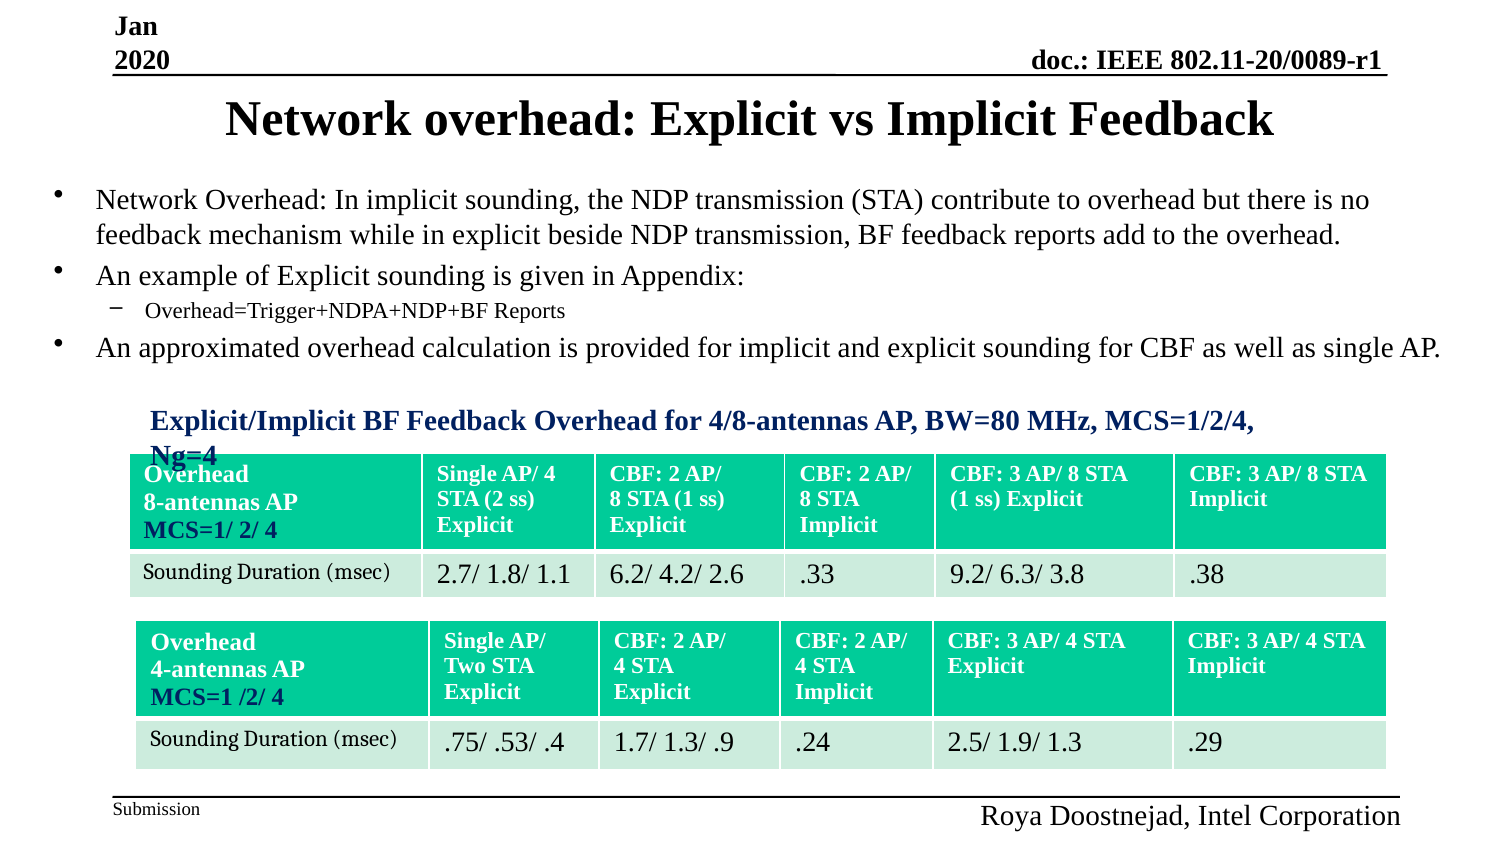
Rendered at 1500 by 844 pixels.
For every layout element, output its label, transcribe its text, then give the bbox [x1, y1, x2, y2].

table_header CBF: 2 AP/ 8 STA Implicit [785, 479, 934, 549]
table_header CBF: 3 AP/ 4 STA Explicit [934, 621, 1172, 716]
table_cell .29 [1174, 721, 1386, 769]
footer Roya Doostnejad, Intel Corporation [979, 796, 1402, 832]
table_cell .75/ .53/ .4 [430, 721, 598, 769]
table_header CBF: 2 AP/ 4 STA Implicit [781, 621, 932, 716]
table_header CBF: 2 AP/ 4 STA Explicit [600, 621, 779, 716]
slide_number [114, 40, 172, 75]
table_cell 2.5/ 1.9/ 1.3 [934, 721, 1172, 769]
table_cell Sounding Duration (msec) [130, 554, 421, 597]
table_cell 6.2/ 4.2/ 2.6 [596, 554, 784, 597]
table_cell .38 [1175, 554, 1386, 597]
table_header CBF: 3 AP/ 4 STA Implicit [1174, 621, 1386, 716]
table_header Overhead 8-antennas AP MCS=1/ 2/ 4 [130, 454, 421, 549]
table_header CBF: 2 AP/ 8 STA (1 ss) Explicit [596, 479, 784, 549]
list Network Overhead: In implicit sounding, the NDP transmission (STA) contribute to overhead but there is no feedback mechanism while in explicit beside NDP transmission, BF feedback reports add to the overhead. An example of Explicit sounding is given in Appendix: Overhead=Trigger+NDPA+NDP+BF Reports An approximated overhead calculation is provided for implicit and explicit sounding for CBF as well as single AP. [38, 172, 1461, 789]
table_header CBF: 3 AP/ 8 STA (1 ss) Explicit [936, 479, 1173, 549]
table_cell Sounding Duration (msec) [136, 721, 428, 769]
table_header Single AP/ 4 STA (2 ss) Explicit [423, 479, 594, 549]
table_header Overhead 4-antennas AP MCS=1 /2/ 4 [136, 621, 428, 716]
table_header Single AP/ Two STA Explicit [430, 621, 598, 716]
table_cell .33 [785, 554, 934, 597]
table_cell 2.7/ 1.8/ 1.1 [423, 554, 594, 597]
table_header CBF: 3 AP/ 8 STA Implicit [1175, 454, 1386, 549]
title Network overhead: Explicit vs Implicit Feedback [112, 84, 1388, 146]
table_cell .24 [781, 721, 932, 769]
table_cell 1.7/ 1.3/ .9 [600, 721, 779, 769]
table_cell 9.2/ 6.3/ 3.8 [936, 554, 1173, 597]
text_box Explicit/Implicit BF Feedback Overhead for 4/8-antennas AP, BW=80 MHz, MCS=1/2/4, Ng=4 [135, 393, 1340, 479]
